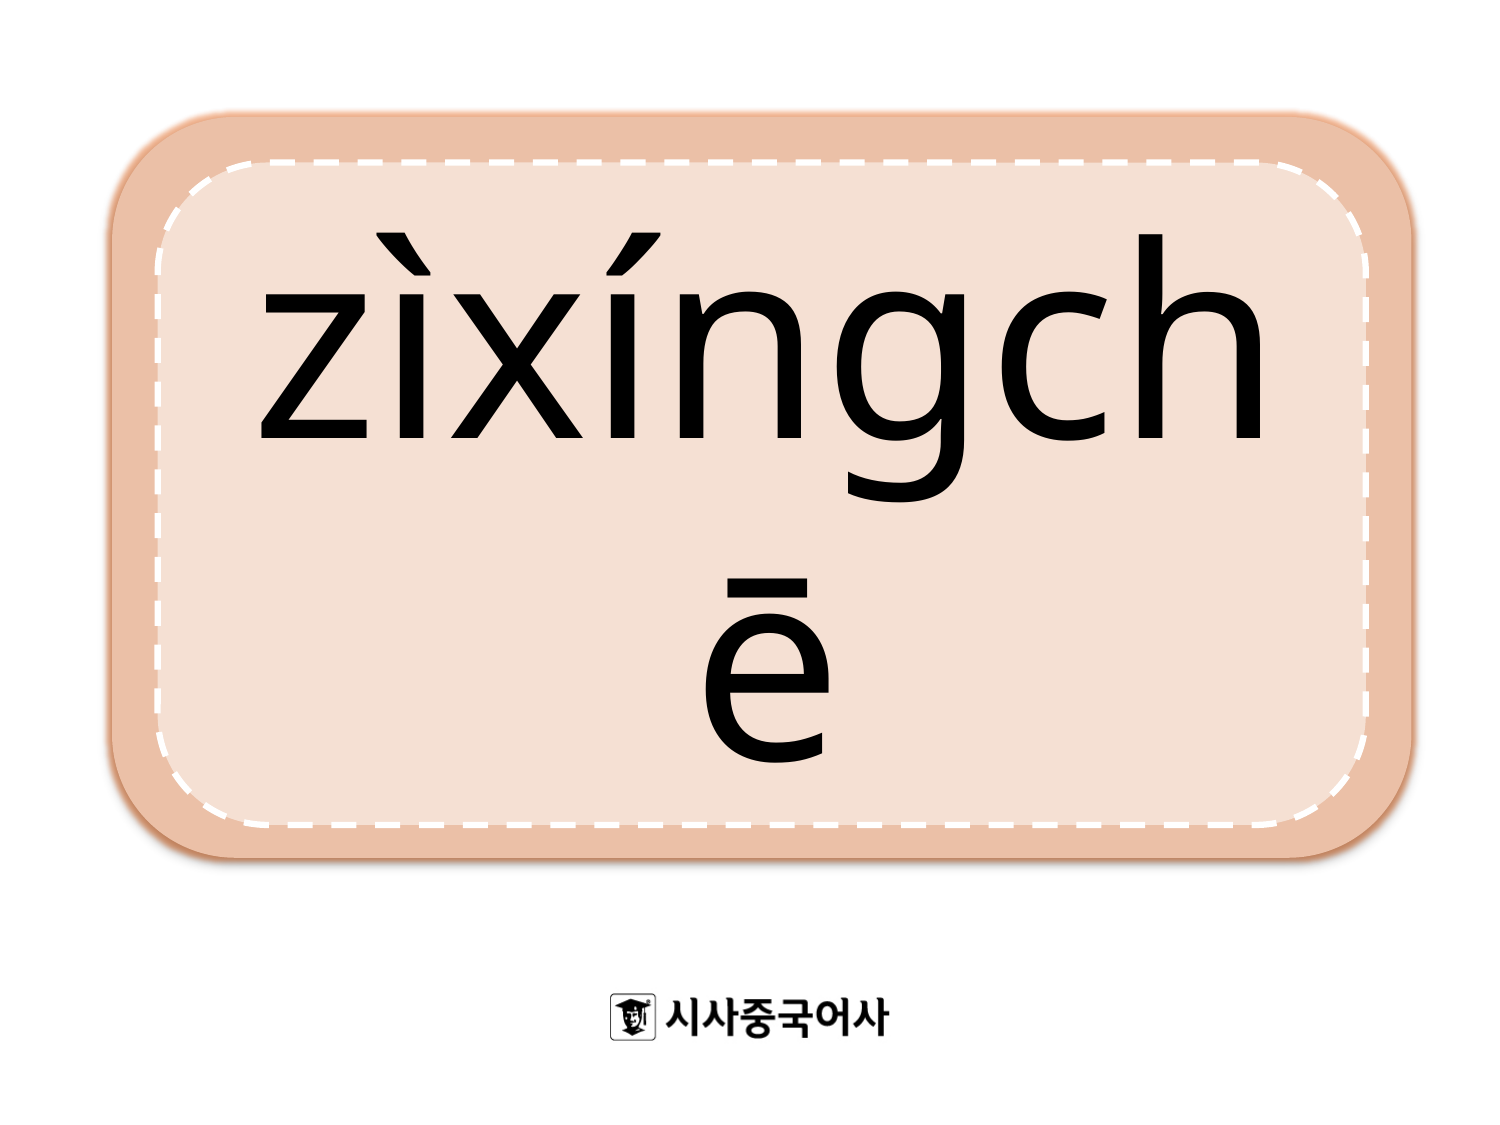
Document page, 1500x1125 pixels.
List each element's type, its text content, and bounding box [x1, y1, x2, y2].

text_box zìxíngchē [162, 160, 1371, 824]
picture [602, 987, 898, 1047]
